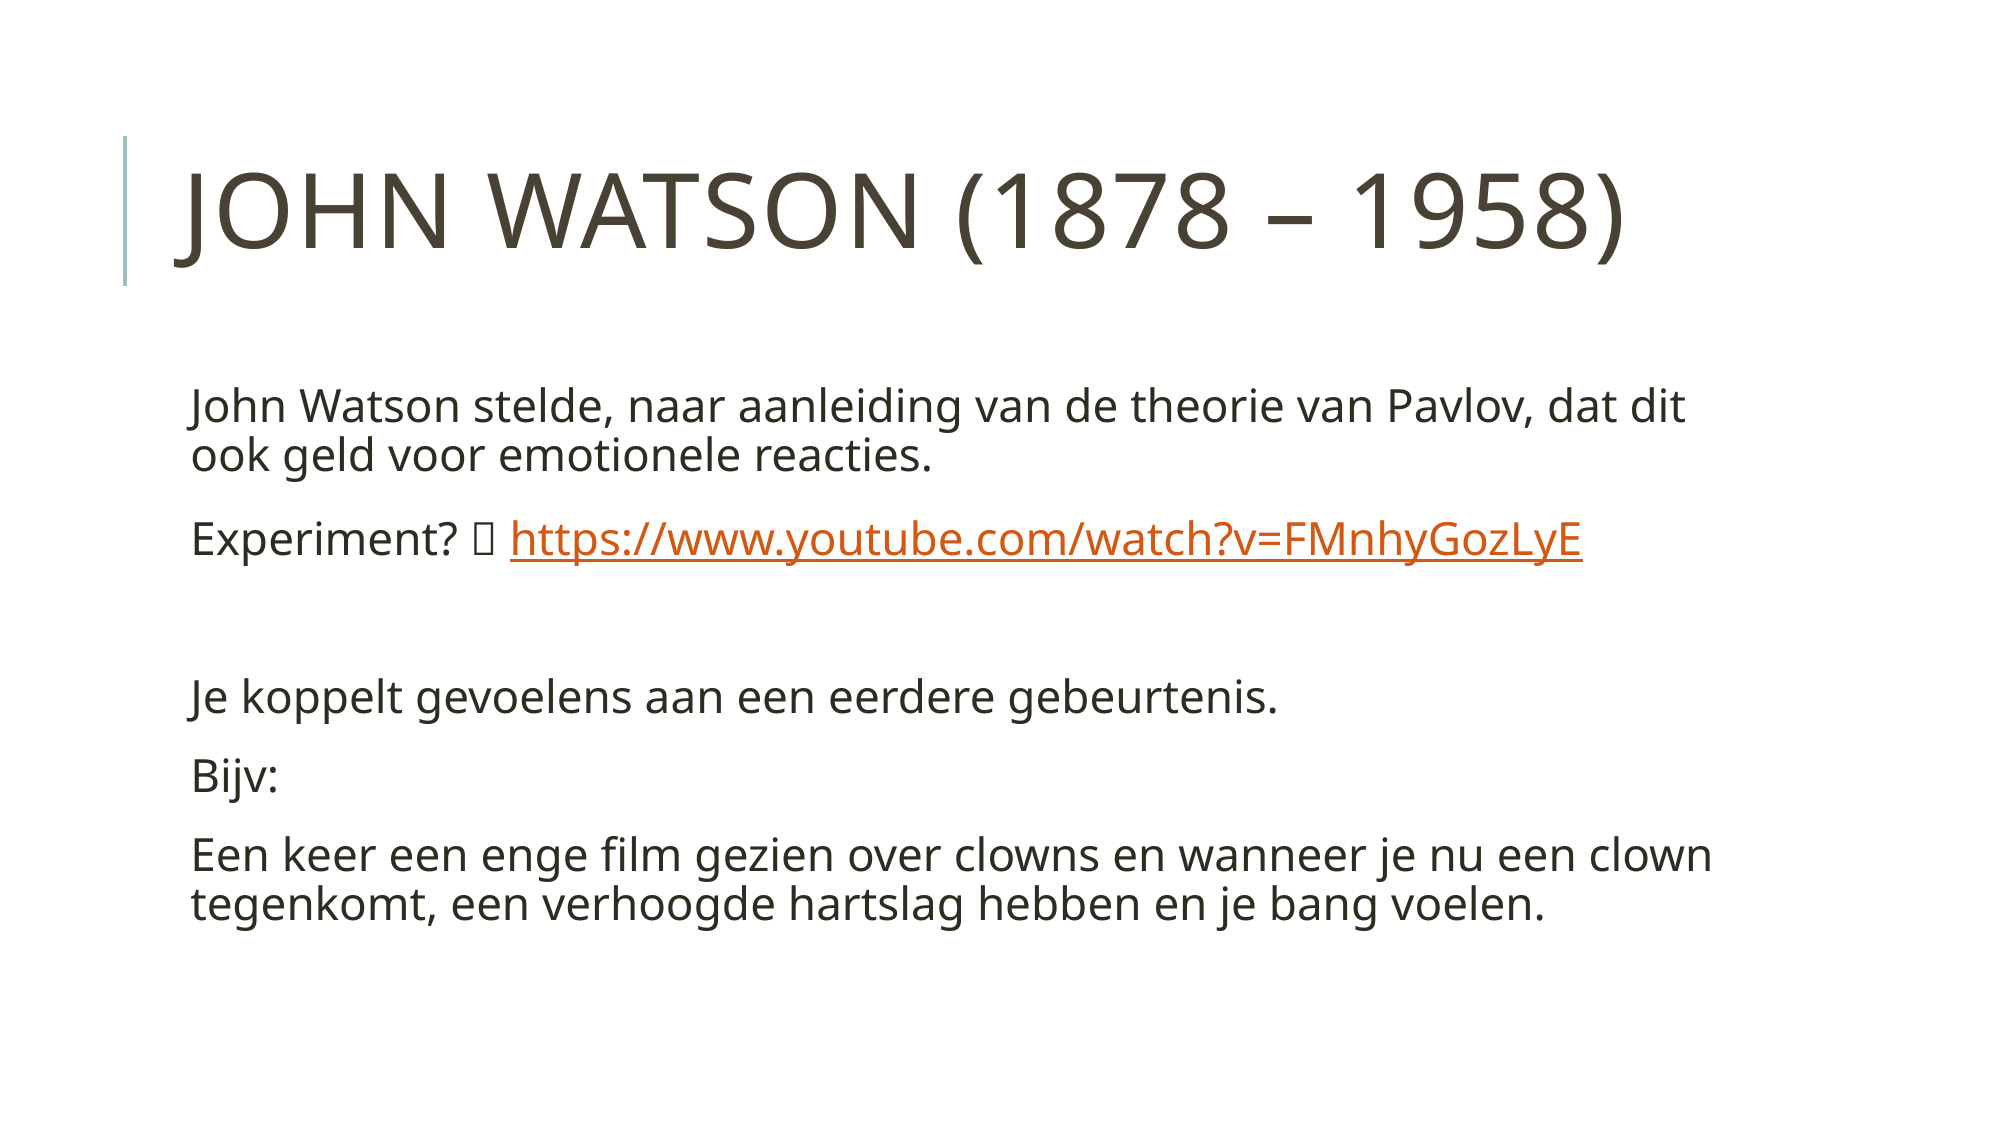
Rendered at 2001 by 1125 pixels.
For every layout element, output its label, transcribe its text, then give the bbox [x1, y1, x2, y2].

list John Watson stelde, naar aanleiding van de theorie van Pavlov, dat dit ook geld voor emotionele reacties. Experiment?  https://www.youtube.com/watch?v=FMnhyGozLyE Je koppelt gevoelens aan een eerdere gebeurtenis. Bijv: Een keer een enge film gezien over clowns en wanneer je nu een clown tegenkomt, een verhoogde hartslag hebben en je bang voelen. [168, 375, 1763, 1035]
title John Watson (1878 – 1958) [168, 96, 1763, 342]
